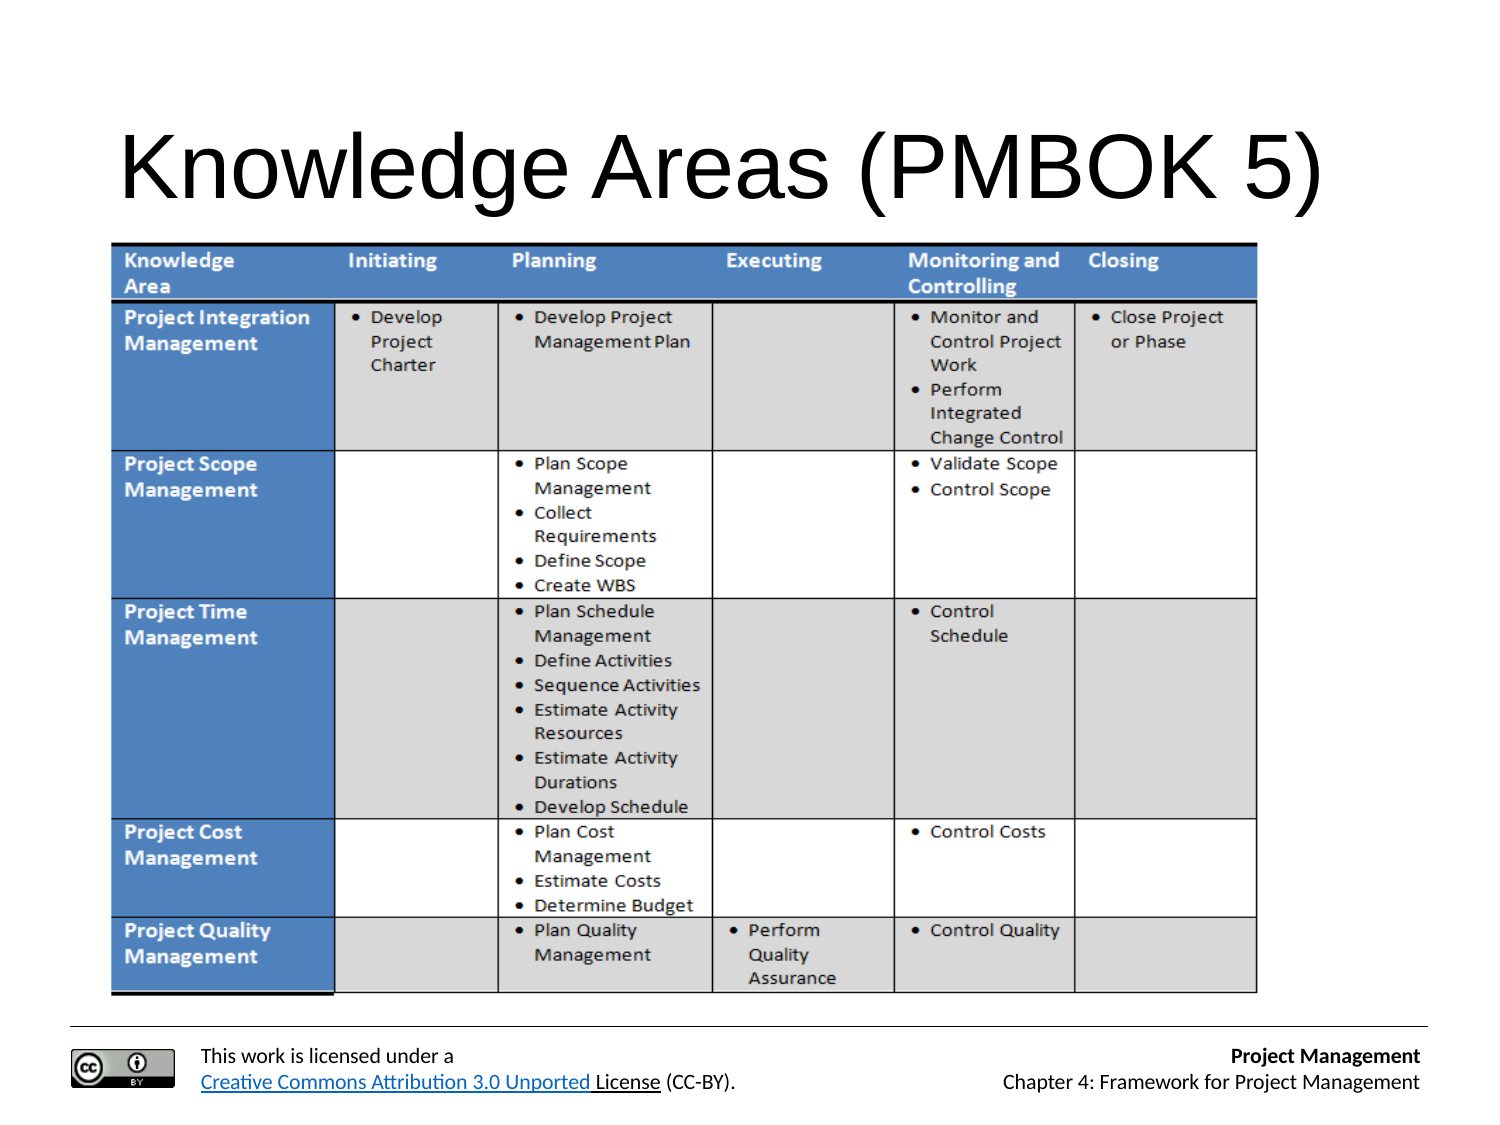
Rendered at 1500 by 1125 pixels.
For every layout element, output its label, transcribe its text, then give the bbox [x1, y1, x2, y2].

picture [103, 235, 1266, 1002]
picture [71, 1049, 175, 1088]
title Knowledge Areas (PMBOK 5) [103, 59, 1397, 278]
